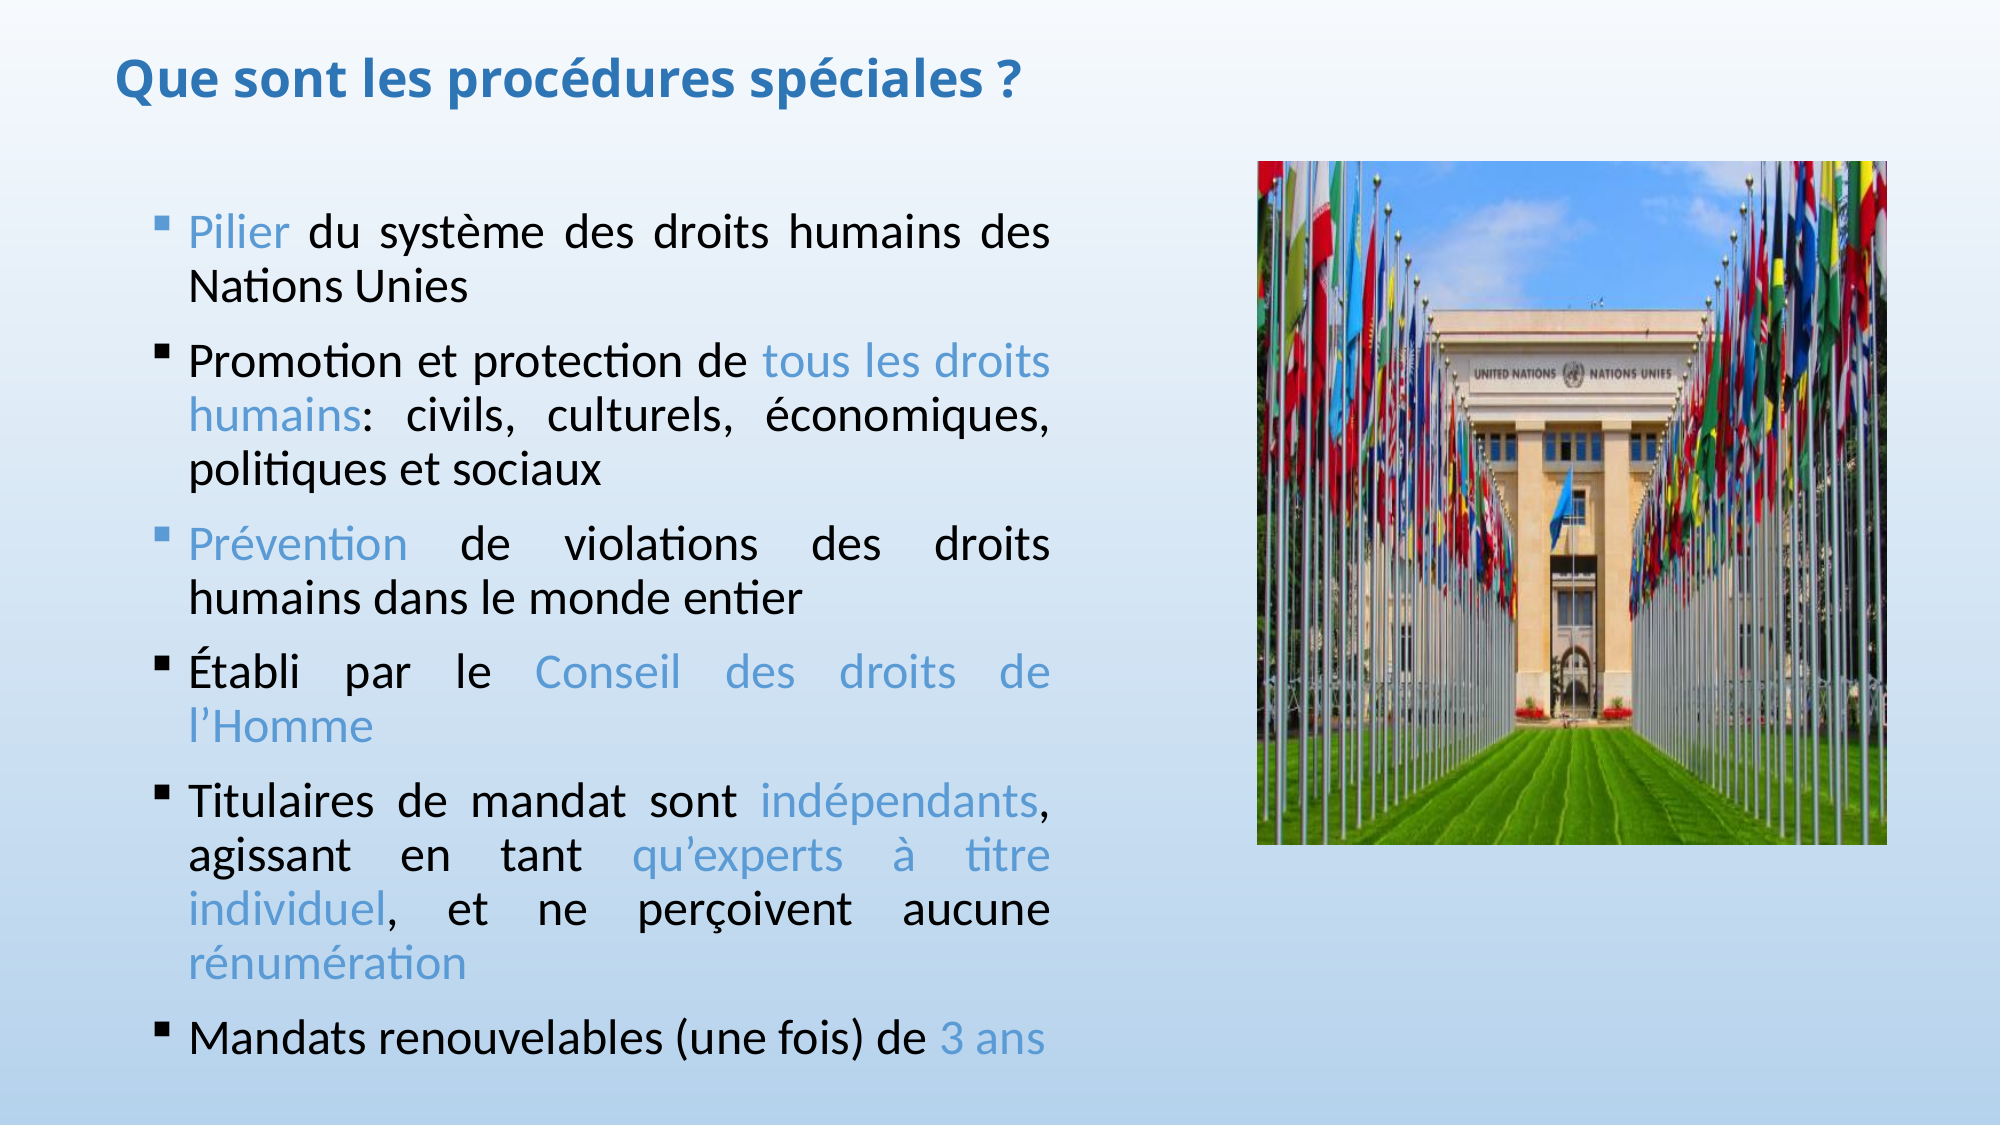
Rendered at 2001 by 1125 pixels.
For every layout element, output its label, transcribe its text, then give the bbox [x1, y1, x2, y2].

text_box Pilier du système des droits humains des Nations Unies Promotion et protection de tous les droits humains: civils, culturels, économiques, politiques et sociaux Prévention de violations des droits humains dans le monde entier Établi par le Conseil des droits de l’Homme Titulaires de mandat sont indépendants, agissant en tant qu’experts à titre individuel, et ne perçoivent aucune rénumération Mandats renouvelables (une fois) de 3 ans [135, 197, 1067, 929]
picture [1257, 161, 1887, 845]
title Que sont les procédures spéciales ? [90, 45, 1223, 162]
